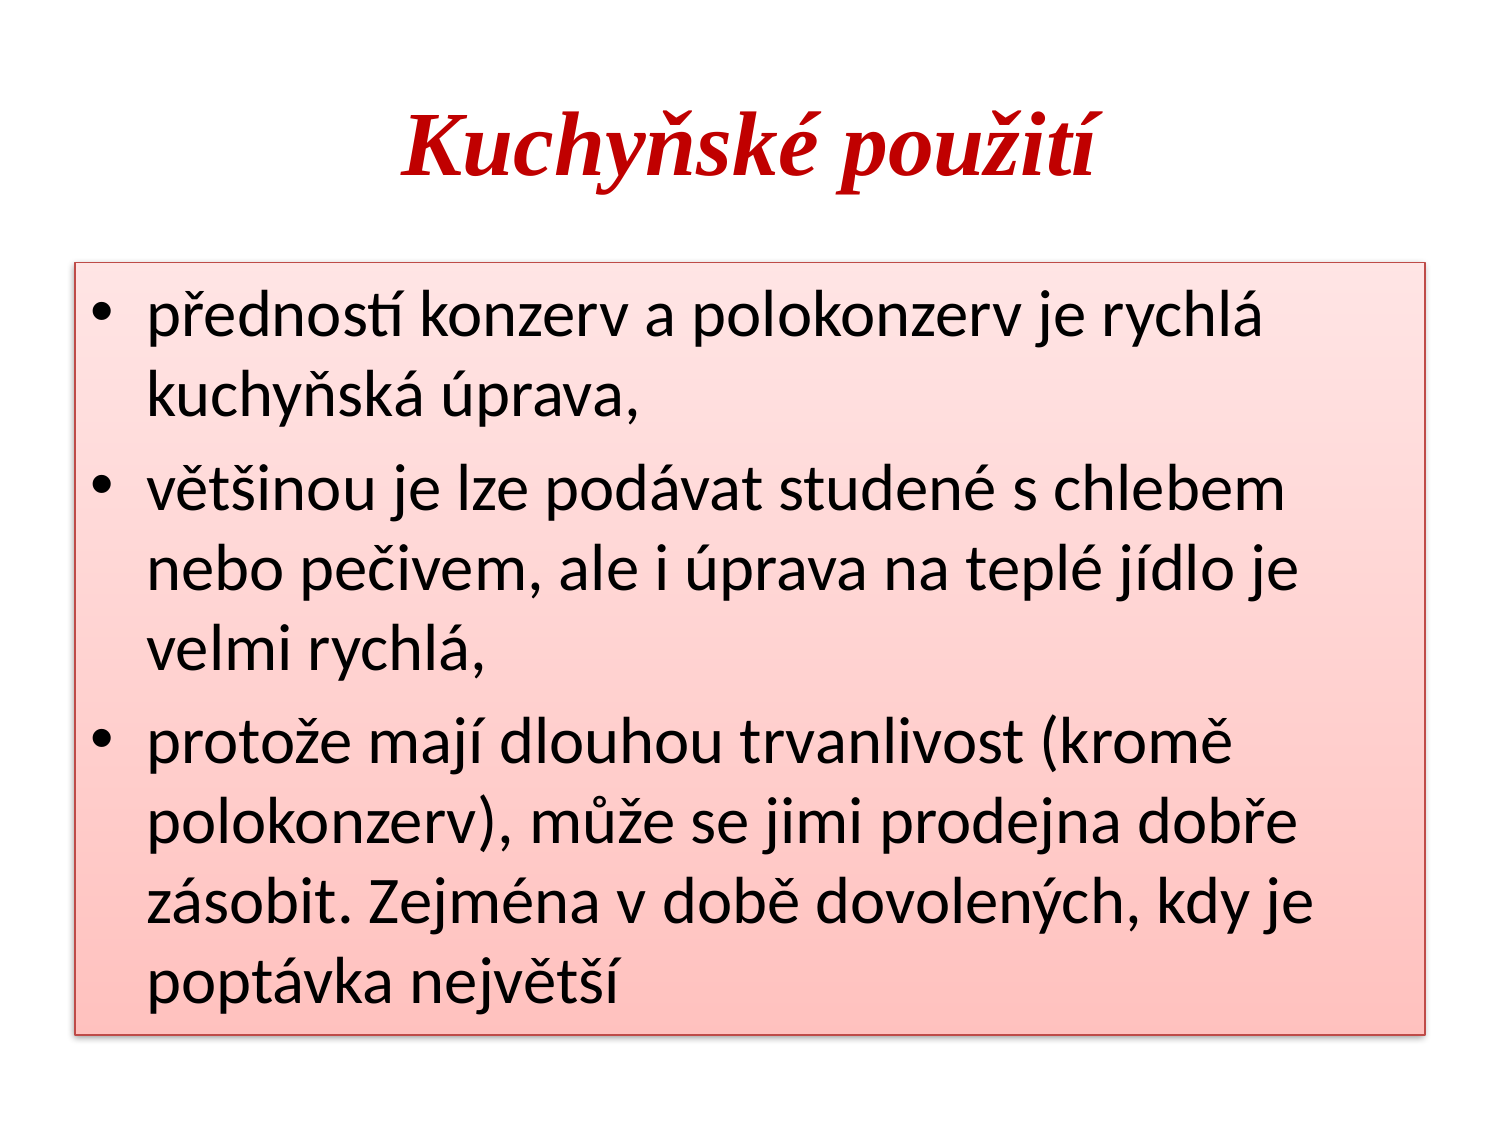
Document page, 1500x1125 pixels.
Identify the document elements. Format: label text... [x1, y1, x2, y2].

list předností konzerv a polokonzerv je rychlá kuchyňská úprava, většinou je lze podávat studené s chlebem nebo pečivem, ale i úprava na teplé jídlo je velmi rychlá, protože mají dlouhou trvanlivost (kromě polokonzerv), může se jimi prodejna dobře zásobit. Zejména v době dovolených, kdy je poptávka největší [74, 262, 1426, 1036]
title Kuchyňské použití [75, 45, 1425, 233]
